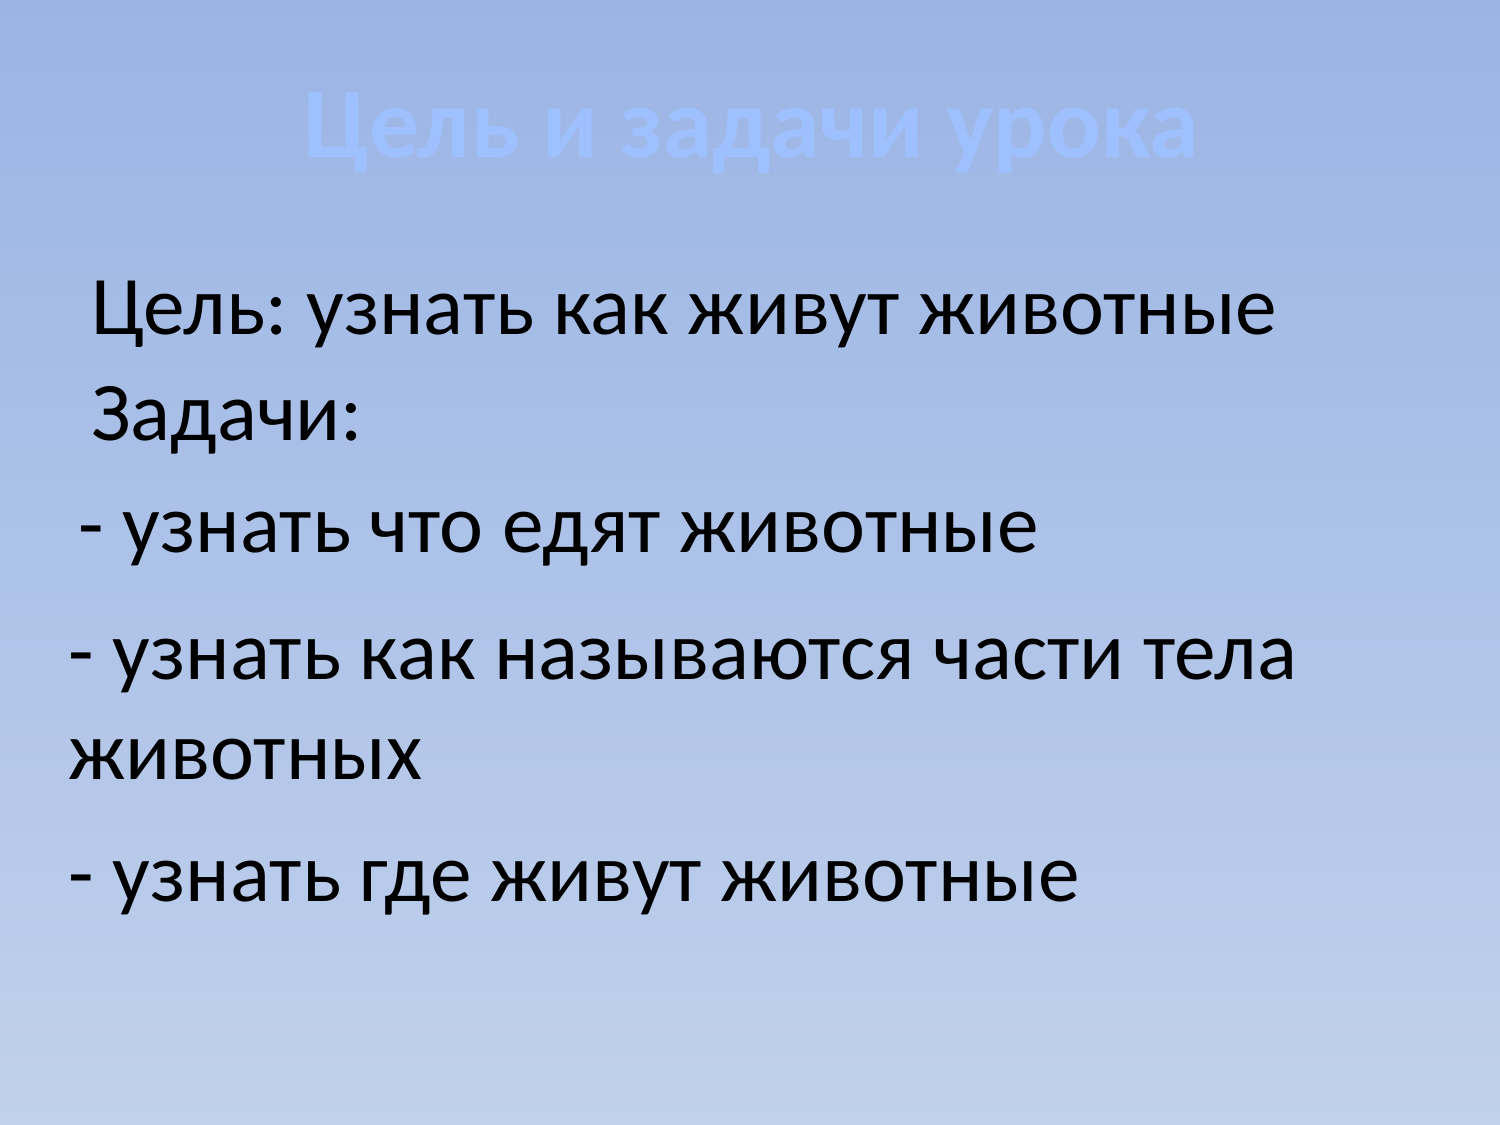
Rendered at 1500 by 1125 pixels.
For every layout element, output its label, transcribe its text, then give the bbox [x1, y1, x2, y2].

text_box Цель: узнать как живут животные [76, 243, 1459, 359]
text_box - узнать что едят животные [63, 461, 1186, 577]
text_box Цель и задачи урока [289, 49, 1294, 185]
text_box - узнать как называются части тела животных [53, 589, 1392, 804]
text_box - узнать где живут животные [53, 810, 1176, 926]
text_box Задачи: [76, 349, 1199, 465]
